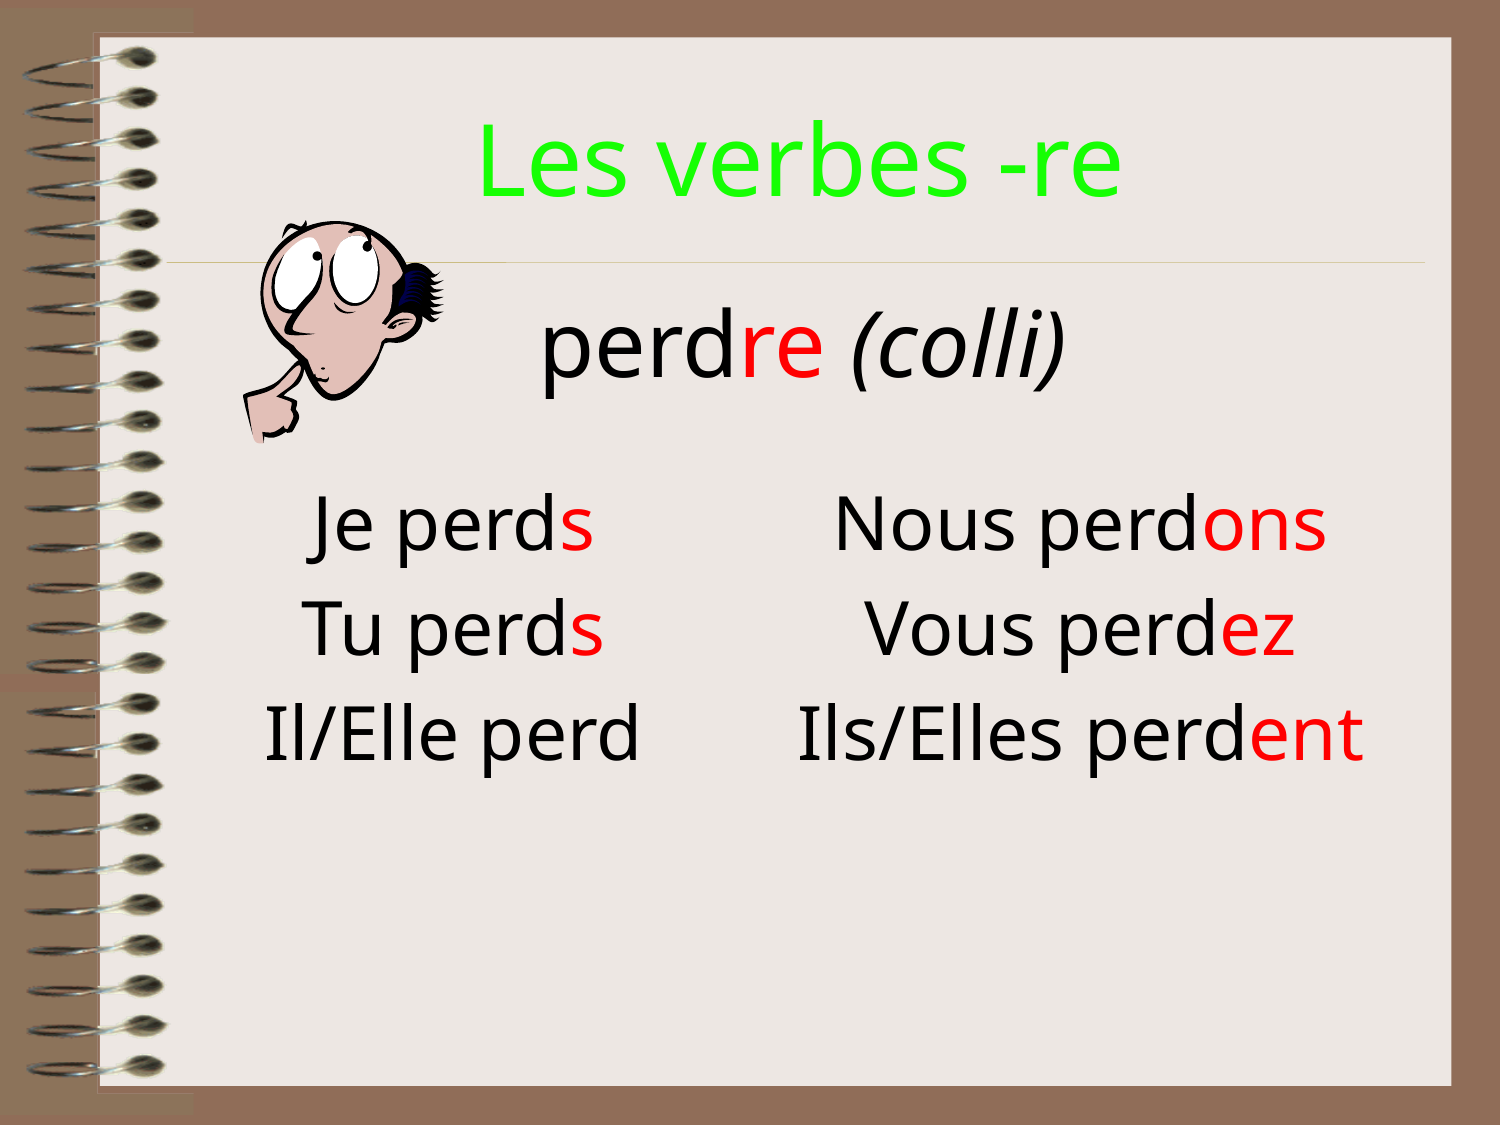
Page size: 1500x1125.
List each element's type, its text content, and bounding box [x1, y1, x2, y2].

text_box perdre (colli) [490, 290, 1117, 405]
title Les verbes -re [174, 62, 1425, 250]
list Nous perdons Vous perdez Ils/Elles perdent [761, 467, 1436, 1022]
picture [241, 219, 444, 445]
list Je perds Tu perds Il/Elle perd [147, 467, 761, 1022]
picture [0, 692, 194, 1115]
picture [0, 8, 194, 674]
